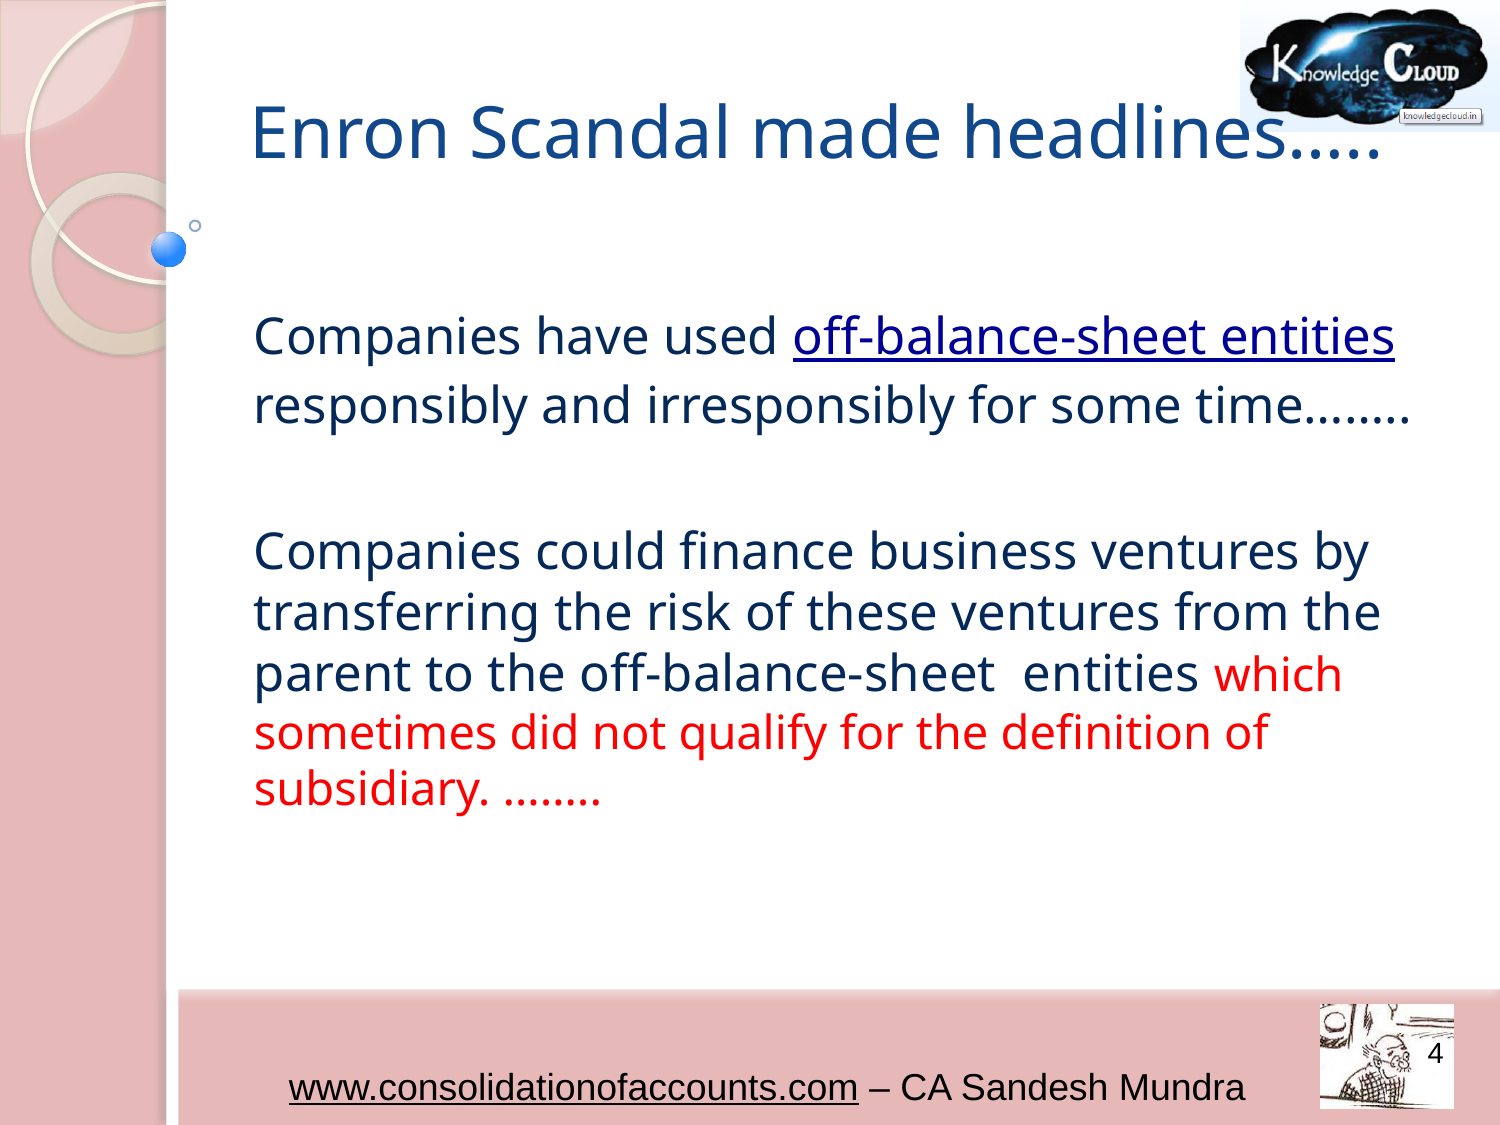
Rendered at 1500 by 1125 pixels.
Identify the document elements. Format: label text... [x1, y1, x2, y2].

picture [1320, 1004, 1454, 1109]
picture [1239, 0, 1500, 132]
subtitle Companies have used off-balance-sheet entities responsibly and irresponsibly for some time…….. Companies could finance business ventures by transferring the risk of these ventures from the parent to the off-balance-sheet entities which sometimes did not qualify for the definition of subsidiary. …….. [234, 303, 1450, 996]
slide_number 4 [1413, 1034, 1488, 1113]
title Enron Scandal made headlines….. [234, 78, 1450, 180]
